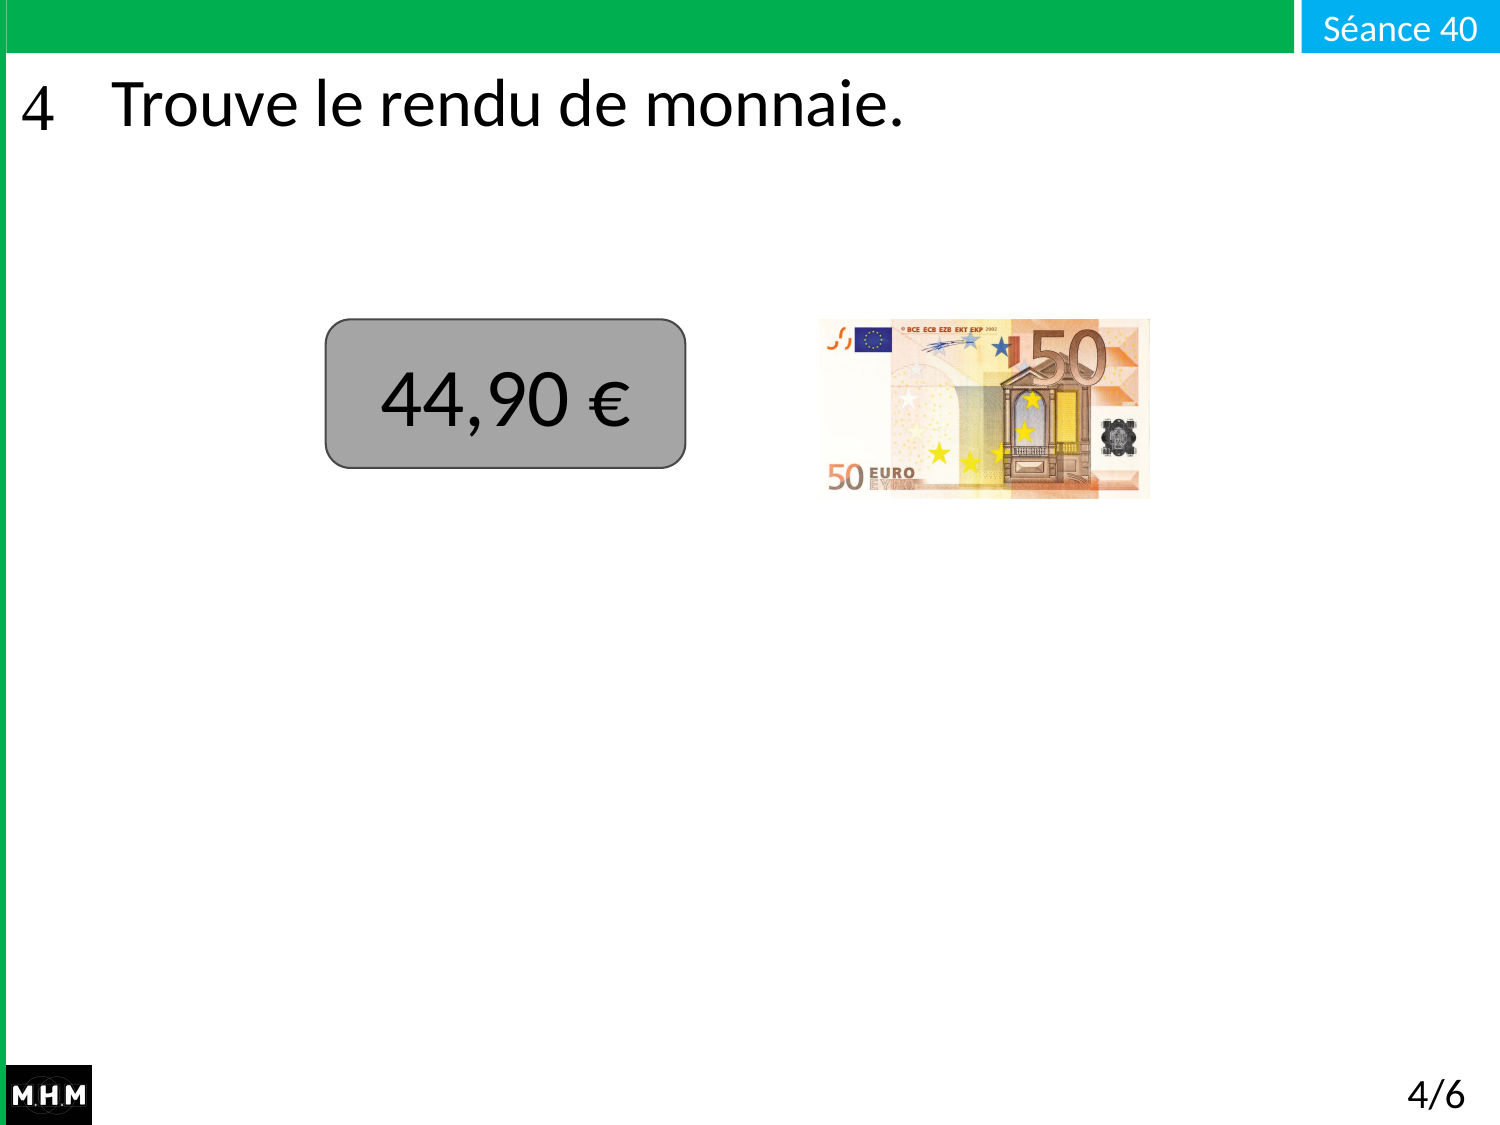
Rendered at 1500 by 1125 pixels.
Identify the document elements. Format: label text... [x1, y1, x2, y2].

title Trouve le rendu de monnaie. [96, 60, 1391, 150]
picture [818, 319, 1150, 499]
list 4/6 [1373, 1064, 1500, 1125]
picture [6, 1065, 92, 1125]
text_box 44,90 € [324, 318, 687, 469]
